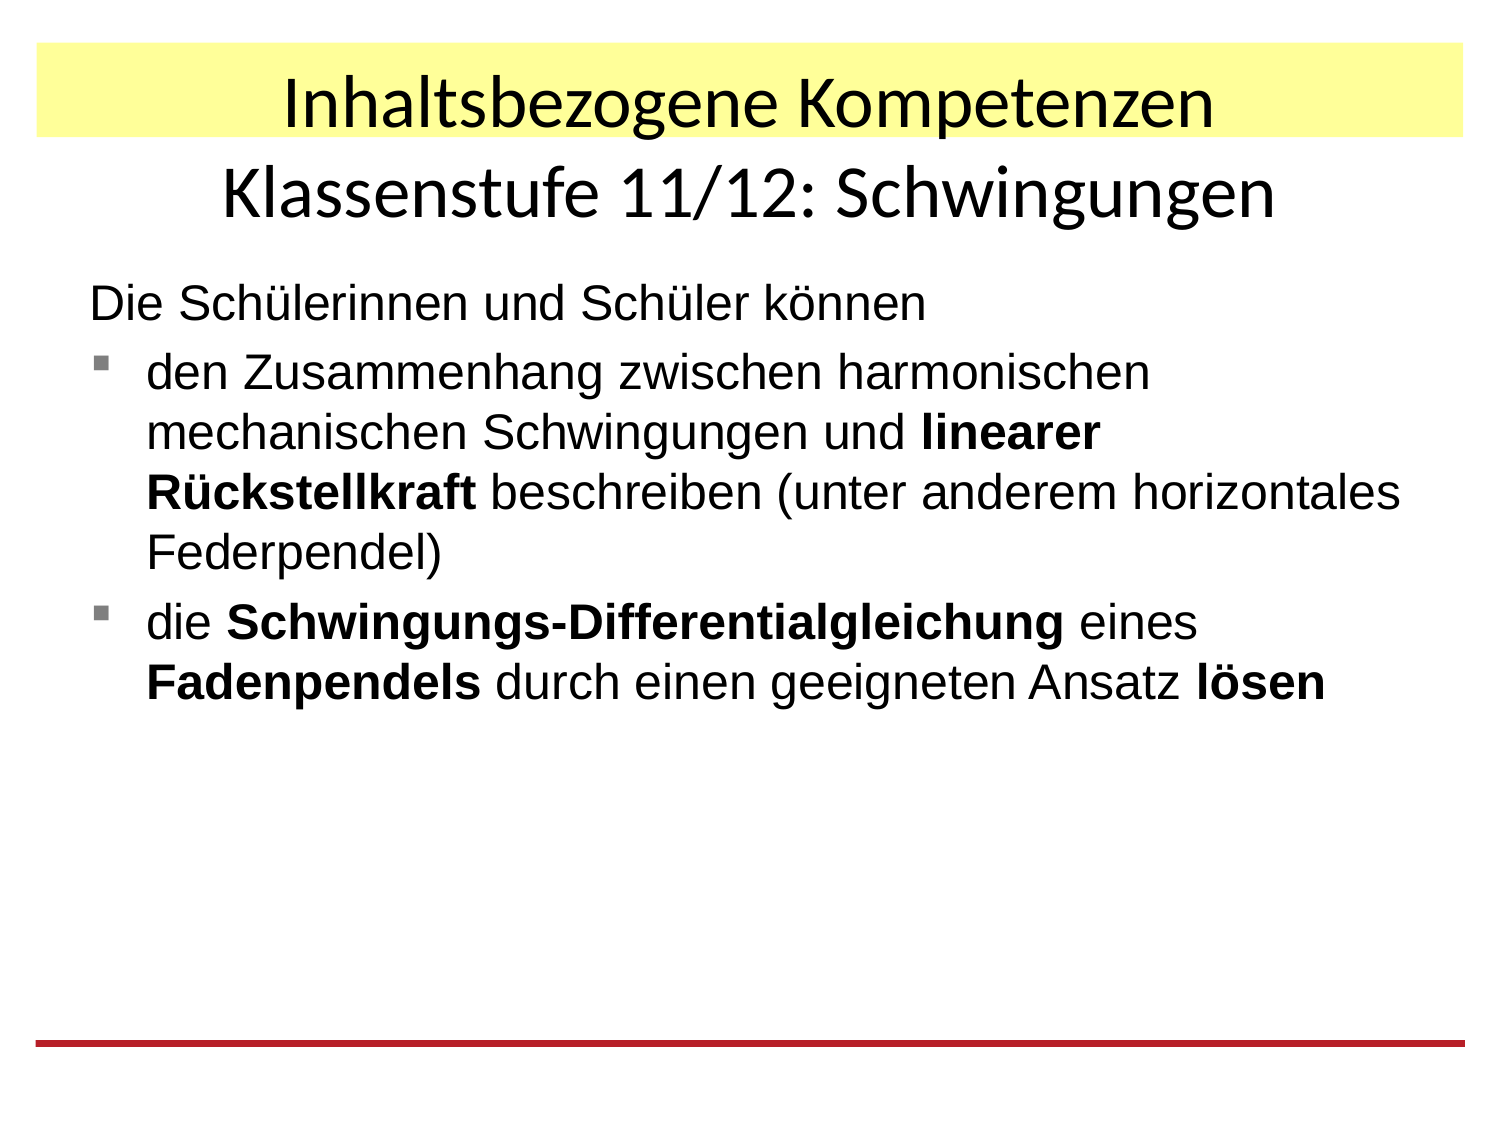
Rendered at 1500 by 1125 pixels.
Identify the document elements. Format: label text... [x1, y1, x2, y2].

title Inhaltsbezogene Kompetenzen Klassenstufe 11/12: Schwingungen [75, 45, 1425, 161]
